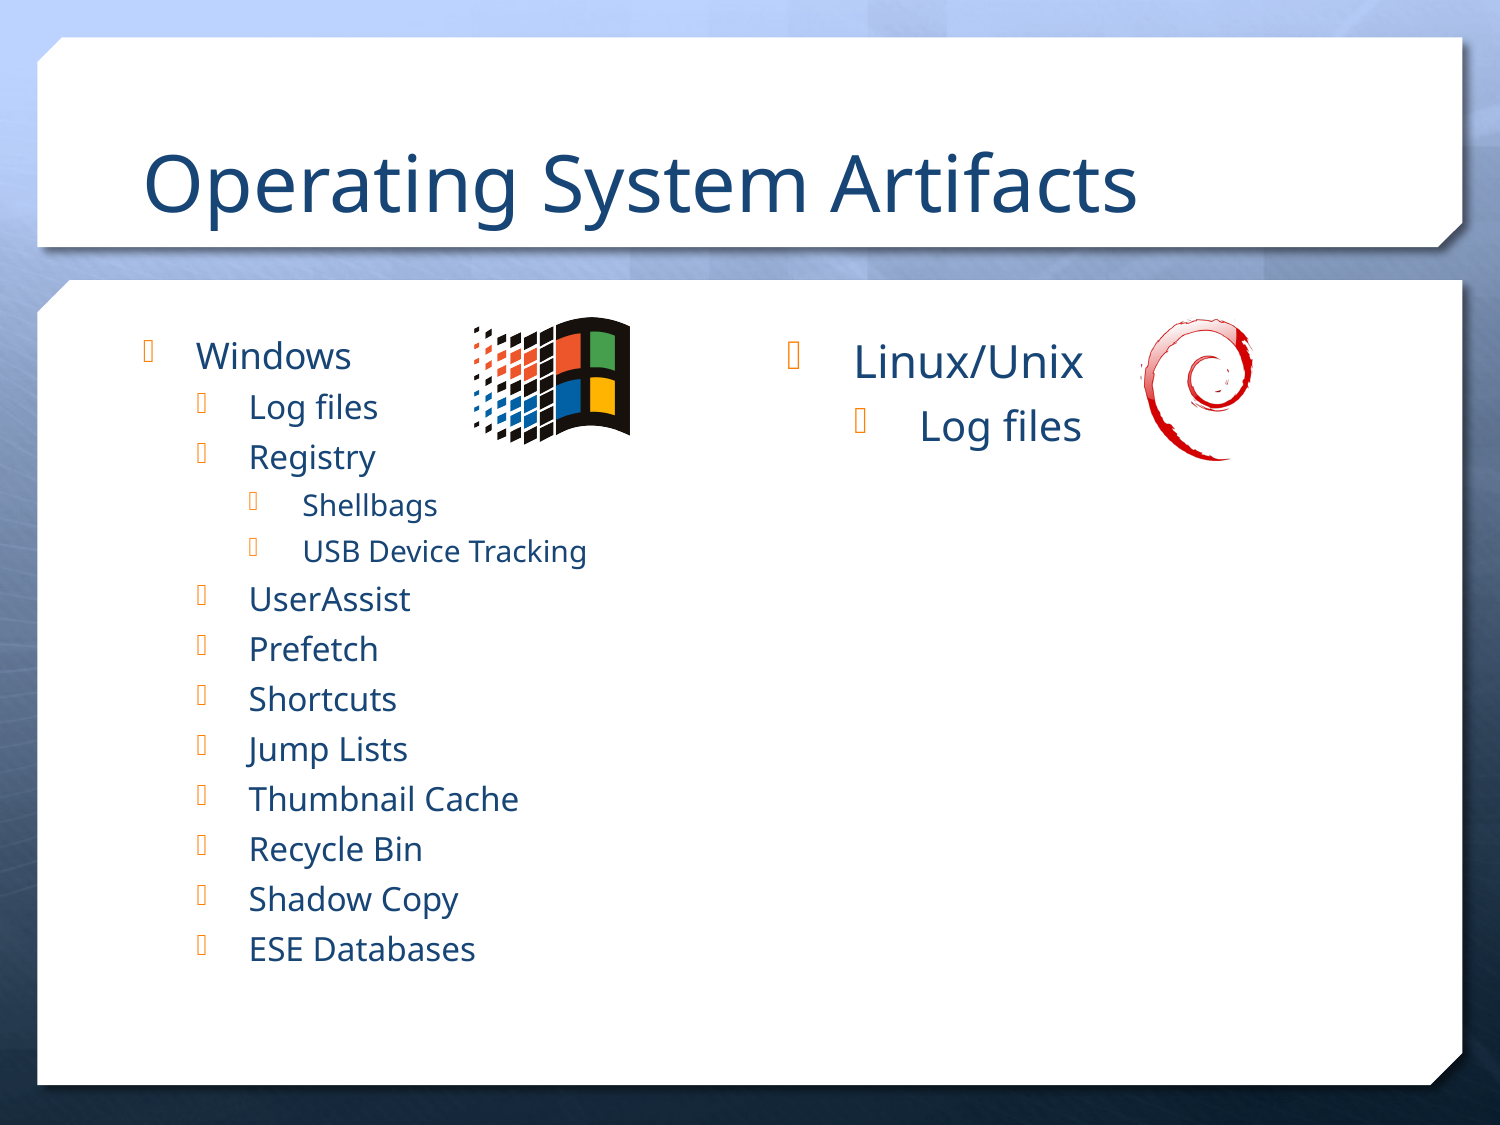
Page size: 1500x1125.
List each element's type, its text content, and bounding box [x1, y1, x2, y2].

picture [474, 317, 631, 445]
picture [1125, 317, 1269, 461]
list Windows Log files Registry Shellbags USB Device Tracking UserAssist Prefetch Shortcuts Jump Lists Thumbnail Cache Recycle Bin Shadow Copy ESE Databases [127, 324, 728, 978]
title Operating System Artifacts [127, 48, 1372, 236]
list Linux/Unix Log files [771, 324, 1372, 978]
